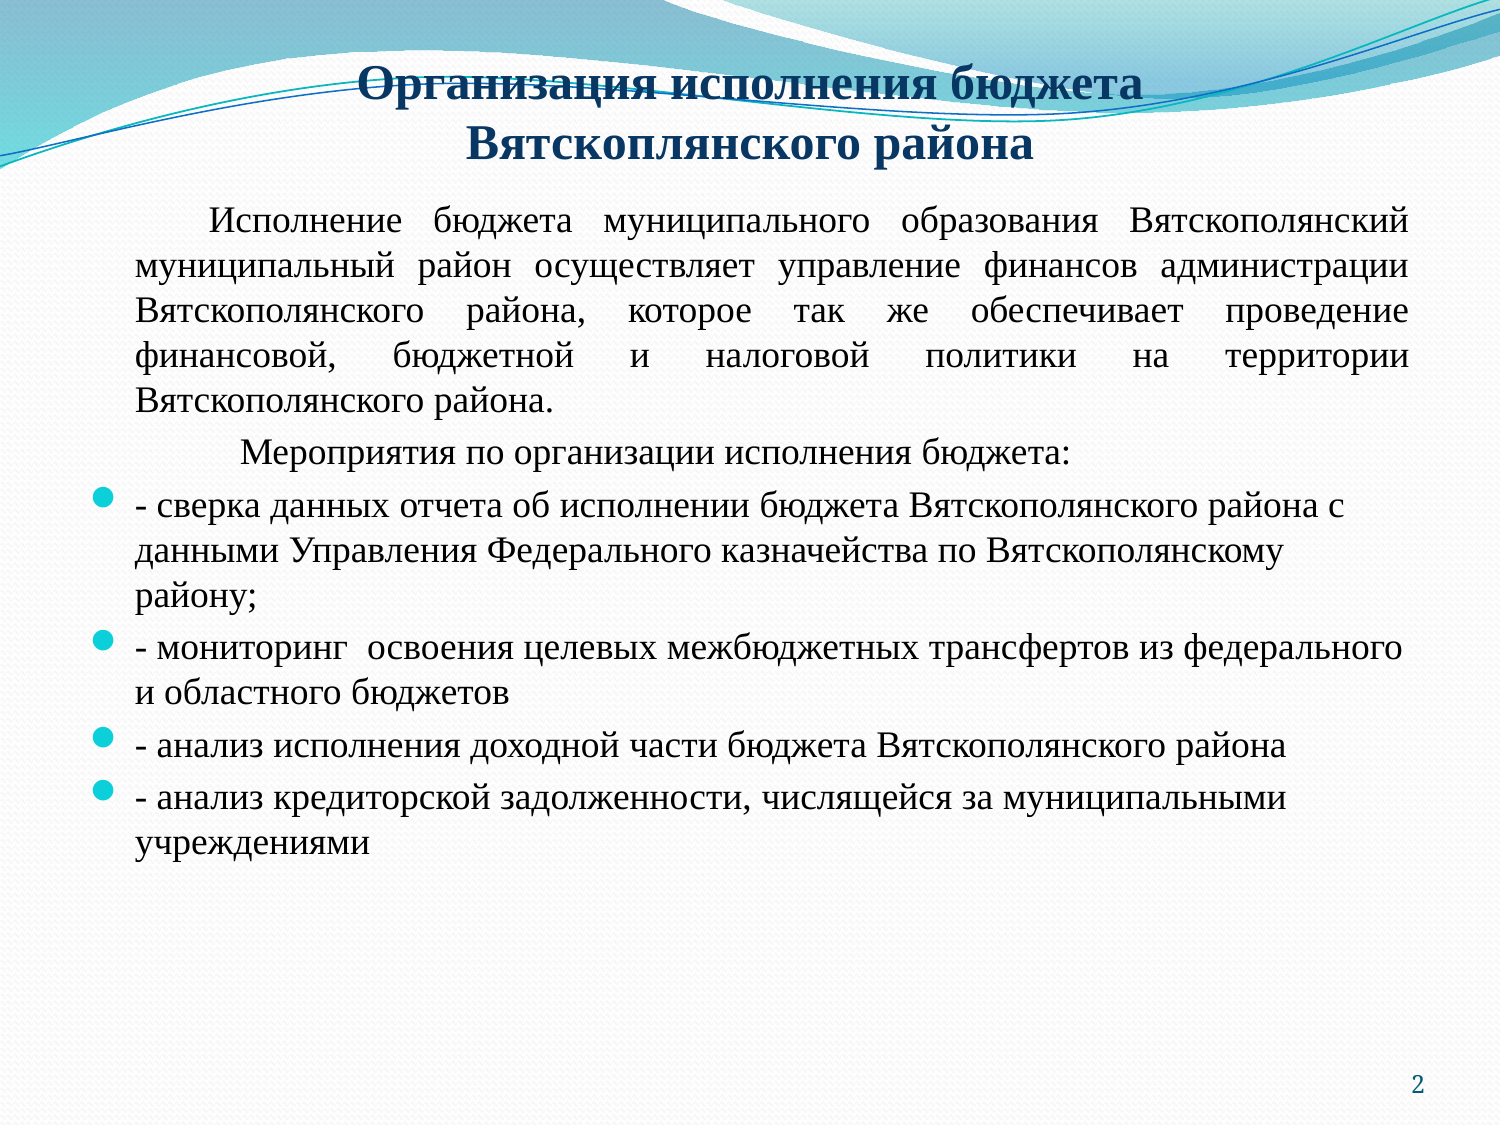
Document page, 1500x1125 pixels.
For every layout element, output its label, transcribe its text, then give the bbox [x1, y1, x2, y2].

slide_number 2 [1299, 1042, 1425, 1103]
title Организация исполнения бюджета Вятскоплянского района [75, 23, 1425, 187]
list Исполнение бюджета муниципального образования Вятскополянский муниципальный район осуществляет управление финансов администрации Вятскополянского района, которое так же обеспечивает проведение финансовой, бюджетной и налоговой политики на территории Вятскополянского района. Мероприятия по организации исполнения бюджета: - сверка данных отчета об исполнении бюджета Вятскополянского района с данными Управления Федерального казначейства по Вятскополянскому району; - мониторинг освоения целевых межбюджетных трансфертов из федерального и областного бюджетов - анализ исполнения доходной части бюджета Вятскополянского района - анализ кредиторской задолженности, числящейся за муниципальными учреждениями [75, 187, 1425, 1038]
